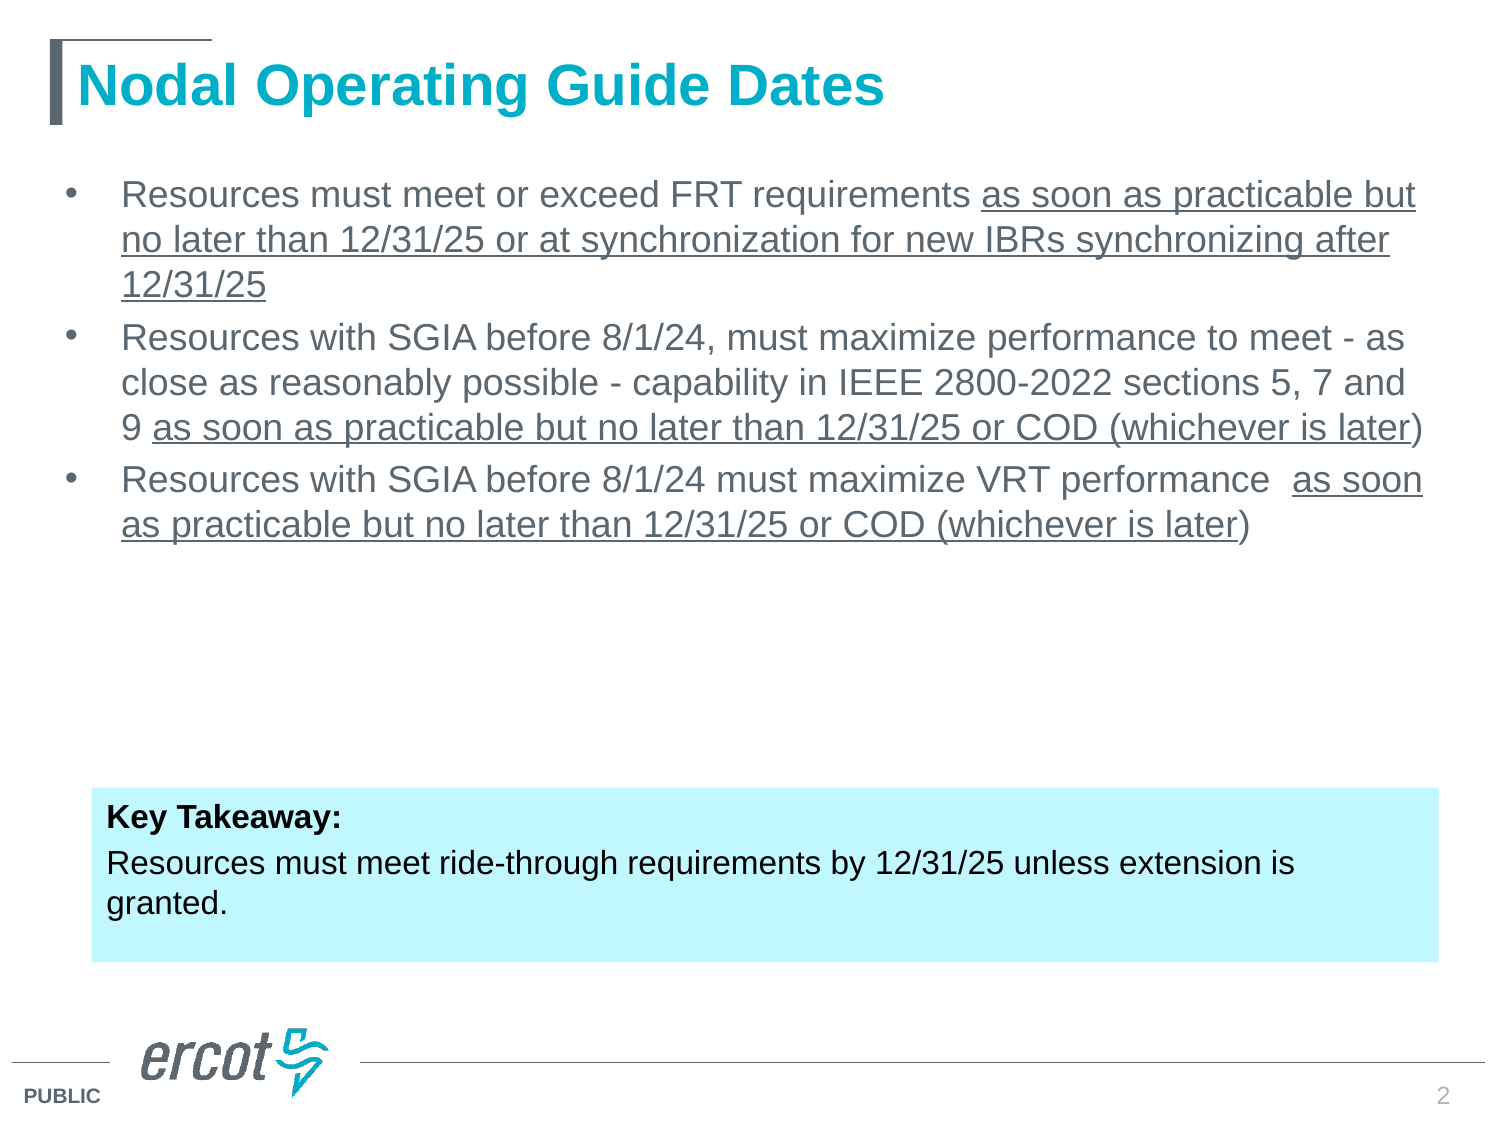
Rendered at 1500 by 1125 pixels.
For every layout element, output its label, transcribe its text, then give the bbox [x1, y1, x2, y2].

slide_number 2 [1400, 1076, 1488, 1113]
picture [137, 1024, 332, 1100]
text_box Key Takeaway: Resources must meet ride-through requirements by 12/31/25 unless extension is granted. [91, 787, 1439, 963]
title Nodal Operating Guide Dates [62, 39, 1450, 125]
list Resources must meet or exceed FRT requirements as soon as practicable but no later than 12/31/25 or at synchronization for new IBRs synchronizing after 12/31/25 Resources with SGIA before 8/1/24, must maximize performance to meet - as close as reasonably possible - capability in IEEE 2800-2022 sections 5, 7 and 9 as soon as practicable but no later than 12/31/25 or COD (whichever is later) Resources with SGIA before 8/1/24 must maximize VRT performance as soon as practicable but no later than 12/31/25 or COD (whichever is later) [50, 162, 1450, 992]
